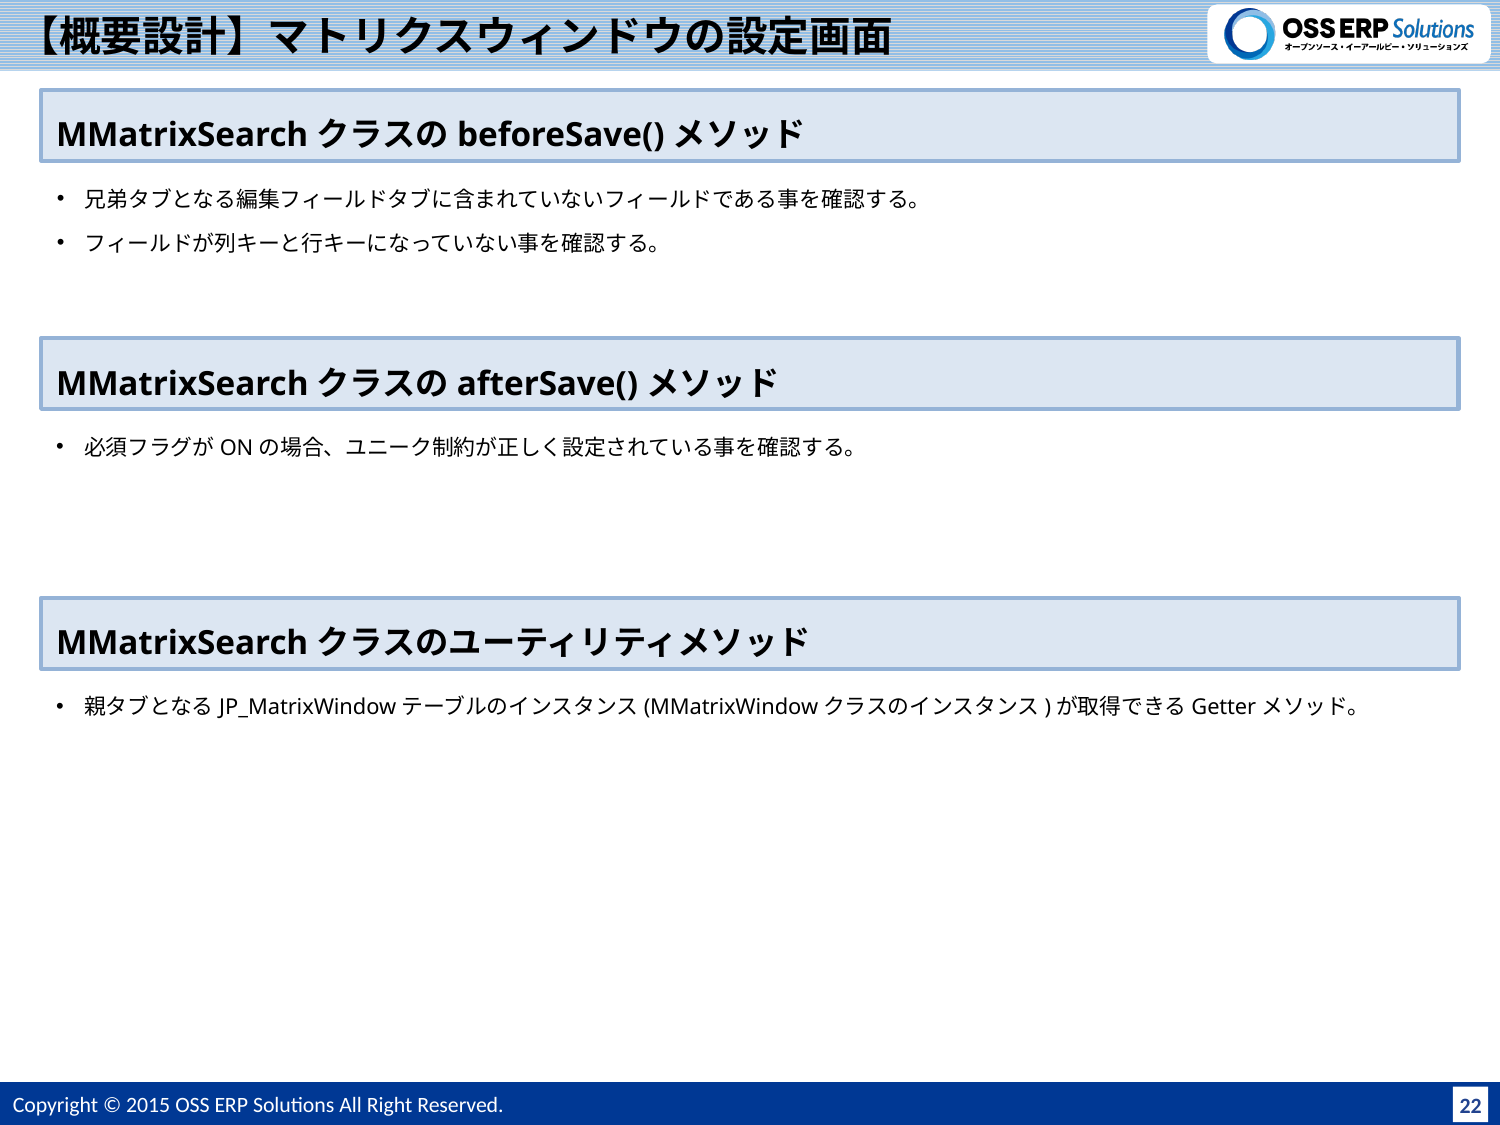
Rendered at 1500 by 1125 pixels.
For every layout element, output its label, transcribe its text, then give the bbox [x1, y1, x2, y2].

picture [1353, 8, 1474, 60]
text_box 親タブとなるJP_MatrixWindowテーブルのインスタンス(MMatrixWindowクラスのインスタンス)が取得できるGetterメソッド。 [39, 678, 1460, 813]
text_box 必須フラグがONの場合、ユニーク制約が正しく設定されている事を確認する。 [39, 419, 1460, 553]
text_box 兄弟タブとなる編集フィールドタブに含まれていないフィールドである事を確認する。 フィールドが列キーと行キーになっていない事を確認する。 [40, 411, 1461, 461]
text_box MMatrixSearchクラスのafterSave()メソッド [39, 336, 1461, 411]
text_box MMatrixSearchクラスのbeforeSave()メソッド [39, 88, 1461, 163]
text_box MMatrixSearchクラスのユーティリティメソッド [39, 596, 1461, 671]
text_box 兄弟タブとなる編集フィールドタブに含まれていないフィールドである事を確認する。 フィールドが列キーと行キーになっていない事を確認する。 [40, 171, 1461, 336]
title 【概要設計】マトリクスウィンドウの設定画面 [2, 0, 1353, 70]
